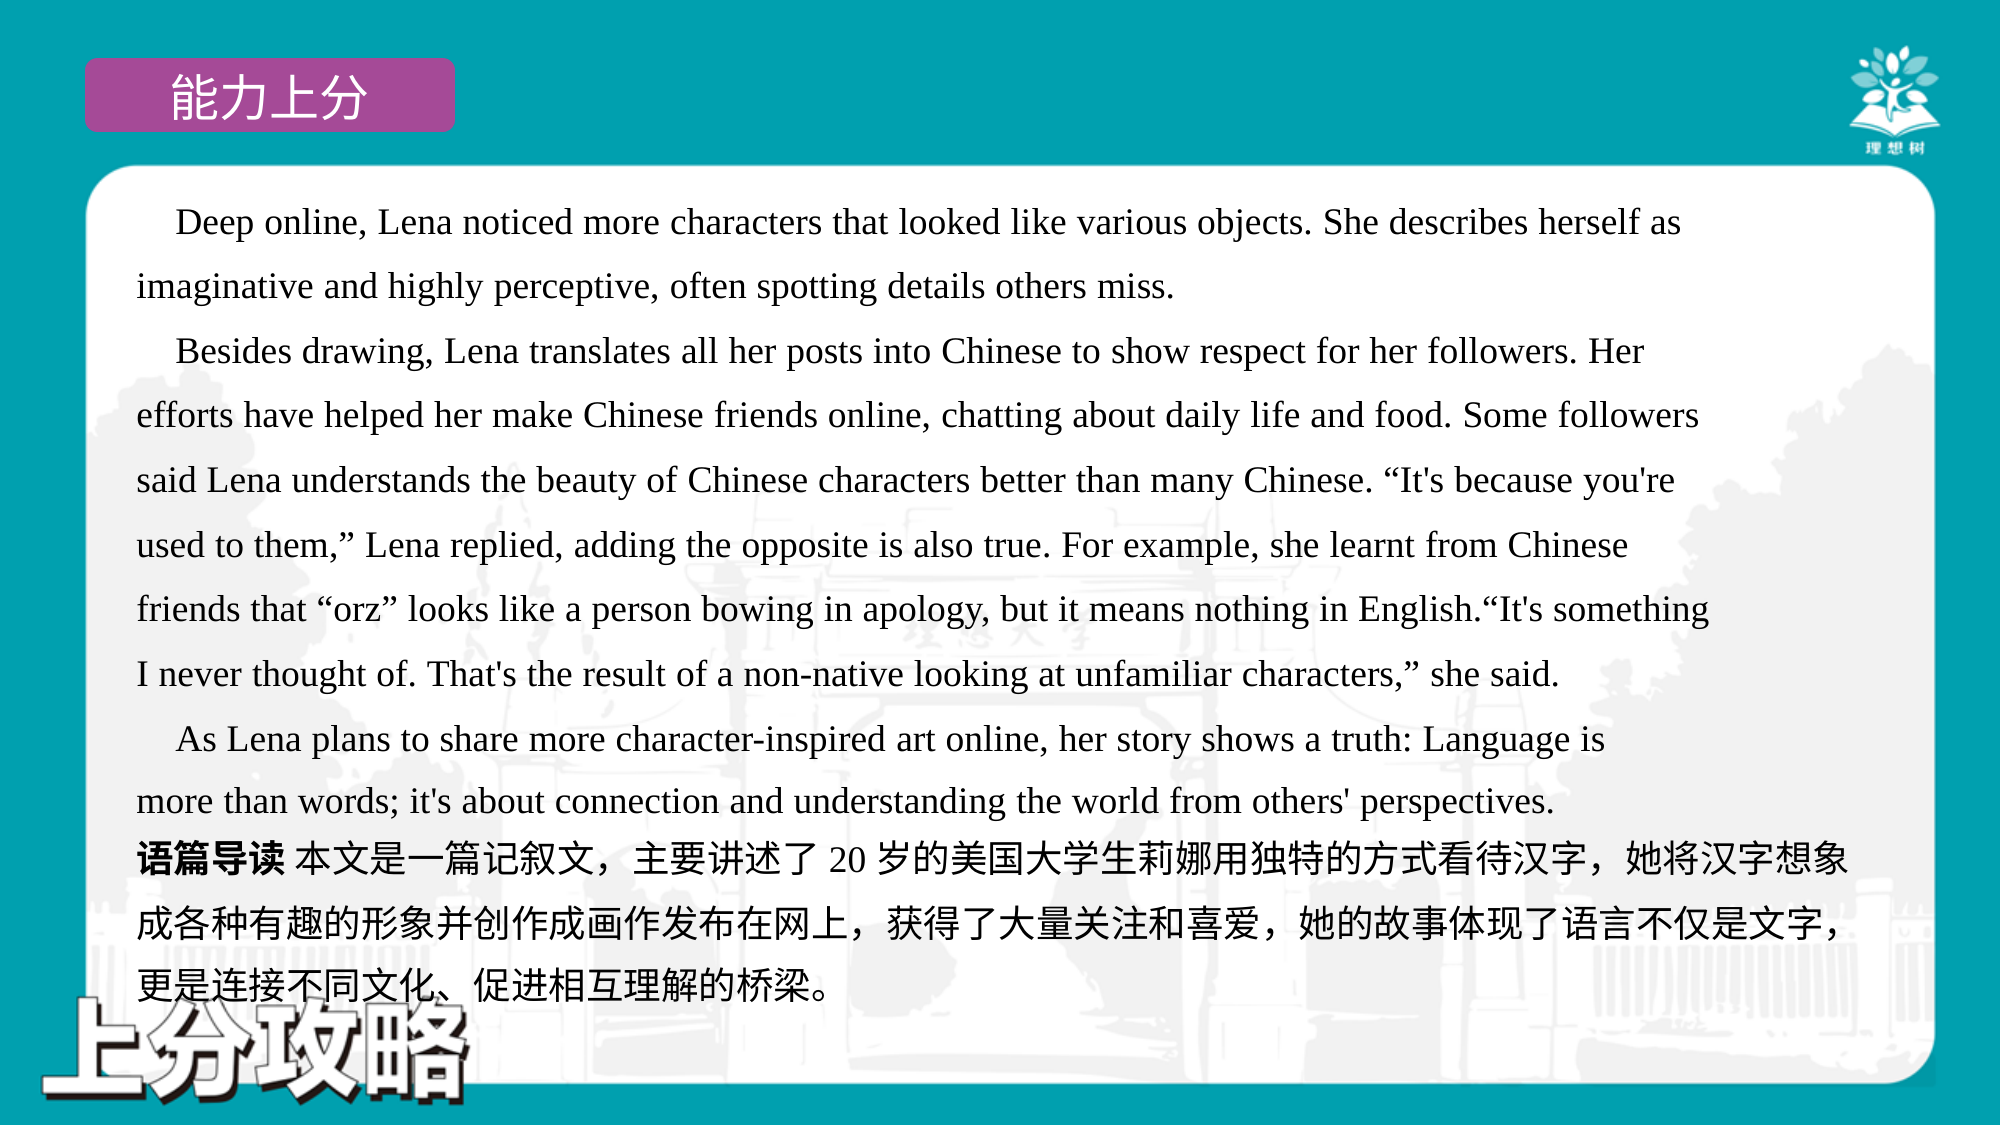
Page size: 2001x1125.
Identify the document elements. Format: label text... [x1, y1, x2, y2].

picture [0, 0, 2000, 1125]
text_box 语篇导读 本文是一篇记叙文，主要讲述了20岁的美国大学生莉娜用独特的方式看待汉字，她将汉字想象 成各种有趣的形象并创作成画作发布在网上，获得了大量关注和喜爱，她的故事体现了语言不仅是文字， 更是连接不同文化、促进相互理解的桥梁。 [136, 815, 1865, 1002]
text_box Deep online, Lena noticed more characters that looked like various objects. She describes herself as imaginative and highly perceptive, often spotting details others miss. Besides drawing, Lena translates all her posts into Chinese to show respect for her followers. Her efforts have helped her make Chinese friends online, chatting about daily life and food. Some followers said Lena understands the beauty of Chinese characters better than many Chinese. “It's because you're used to them,” Lena replied, adding the opposite is also true. For example, she learnt from Chinese friends that “orz” looks like a person bowing in apology, but it means nothing in English.“It's something I never thought of. That's the result of a non-native looking at unfamiliar characters,” she said. As Lena plans to share more character-inspired art online, her story shows a truth: Language is more than words; it's about connection and understanding the world from others' perspectives.#7 [136, 176, 1865, 814]
